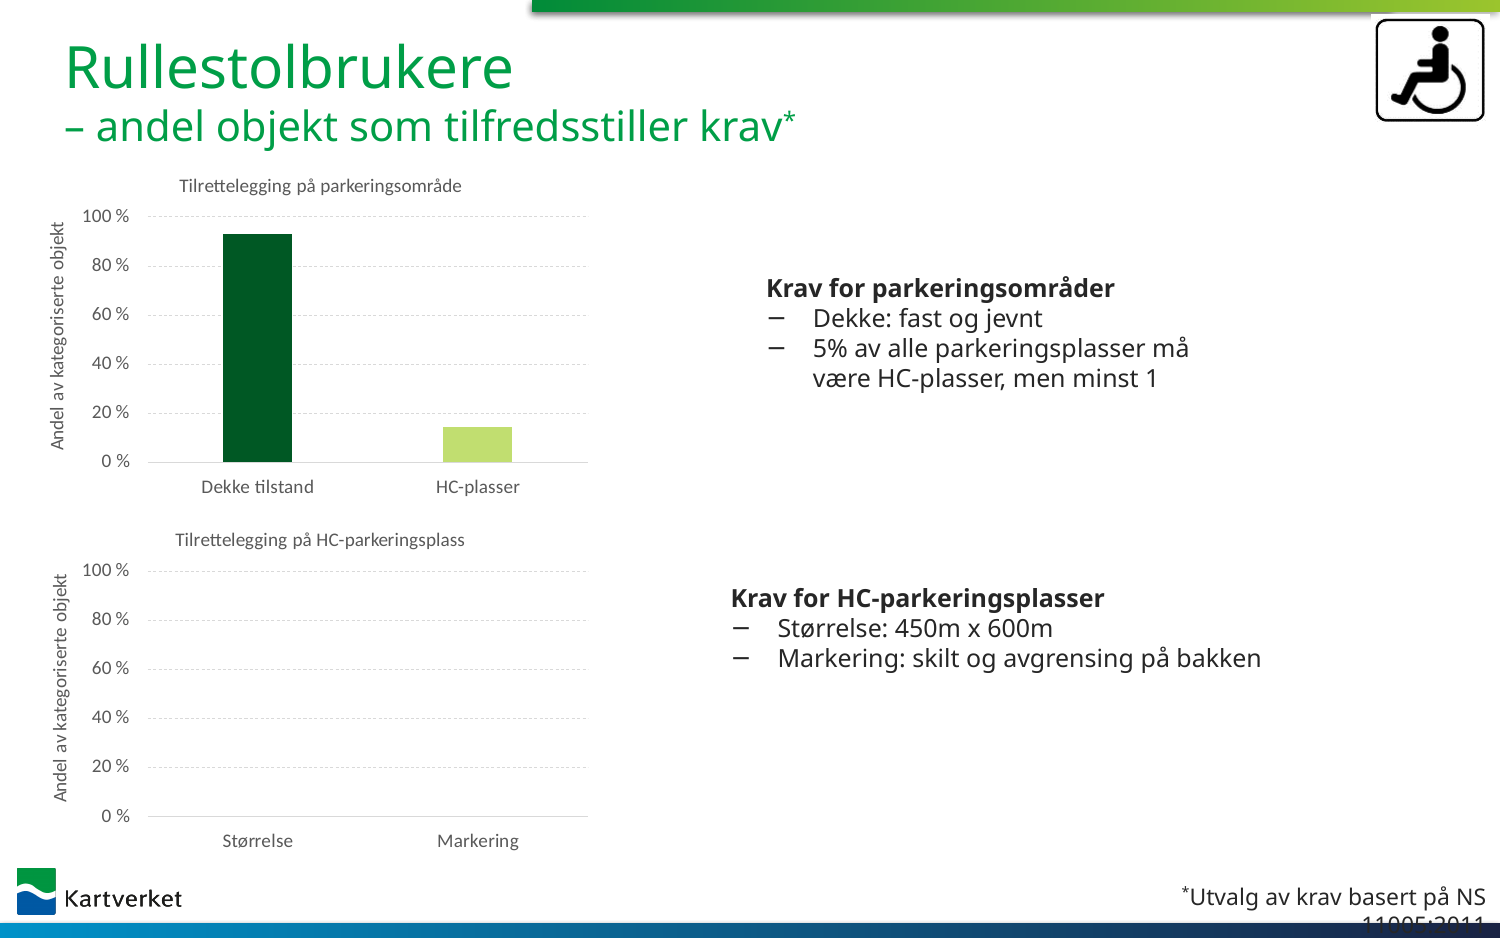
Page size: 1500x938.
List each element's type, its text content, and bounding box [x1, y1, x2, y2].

text_box Rullestolbrukere – andel objekt som tilfredsstiller krav* [49, 23, 1431, 158]
picture [41, 520, 599, 859]
text_box Krav for HC-parkeringsplasser Størrelse: 450m x 600m Markering: skilt og avgrensing på bakken [715, 574, 1278, 680]
text_box Krav for parkeringsområder Dekke: fast og jevnt 5% av alle parkeringsplasser må være HC-plasser, men minst 1 [751, 264, 1232, 400]
text_box *Utvalg av krav basert på NS 11005:2011 [1068, 873, 1500, 938]
picture [1371, 13, 1491, 127]
picture [41, 166, 599, 505]
